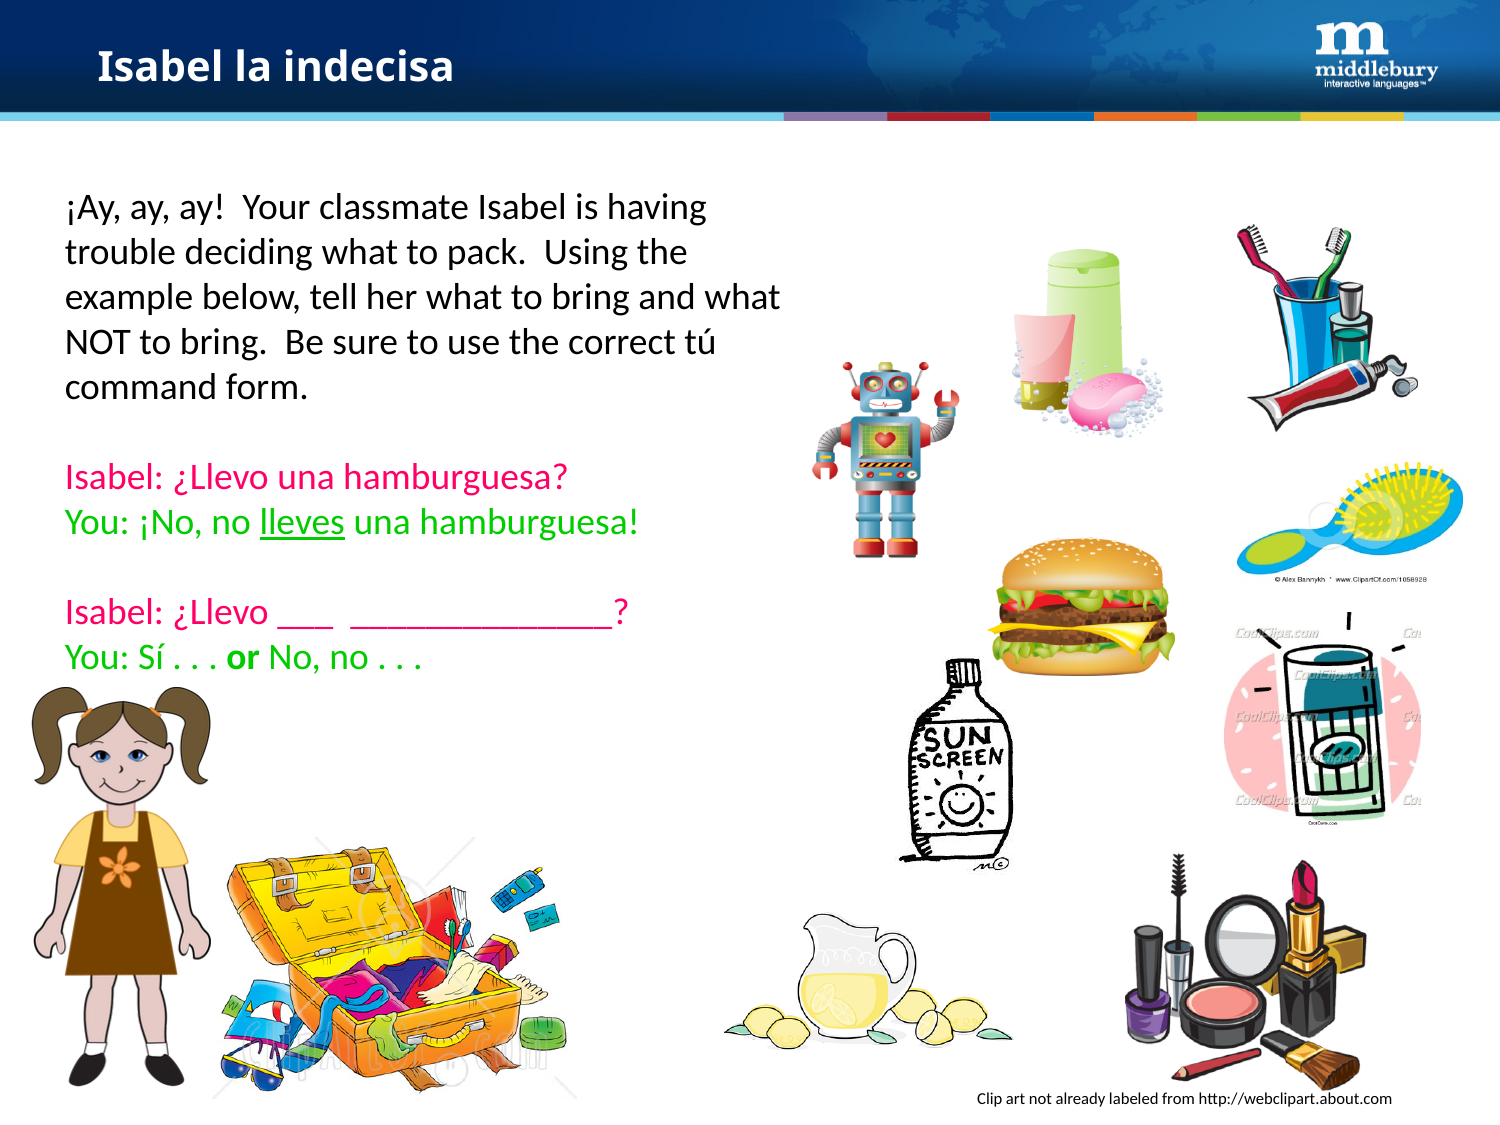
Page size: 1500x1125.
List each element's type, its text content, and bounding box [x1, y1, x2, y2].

picture [1237, 224, 1418, 436]
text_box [24, 687, 577, 1100]
picture [1237, 462, 1463, 585]
picture [1012, 249, 1163, 438]
picture [887, 537, 1176, 878]
picture [0, 0, 1500, 121]
picture [1224, 612, 1421, 826]
text_box ¡Ay, ay, ay! Your classmate Isabel is having trouble deciding what to pack. Using the example below, tell her what to bring and what NOT to bring. Be sure to use the correct tú command form. Isabel: ¿Llevo una hamburguesa? You: ¡No, no lleves una hamburguesa! Isabel: ¿Llevo ___ ______________? You: Sí . . . or No, no . . . [49, 174, 813, 685]
title Isabel la indecisa [82, 24, 1245, 105]
picture [812, 362, 966, 563]
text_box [962, 849, 1500, 1125]
picture [723, 912, 1014, 1051]
